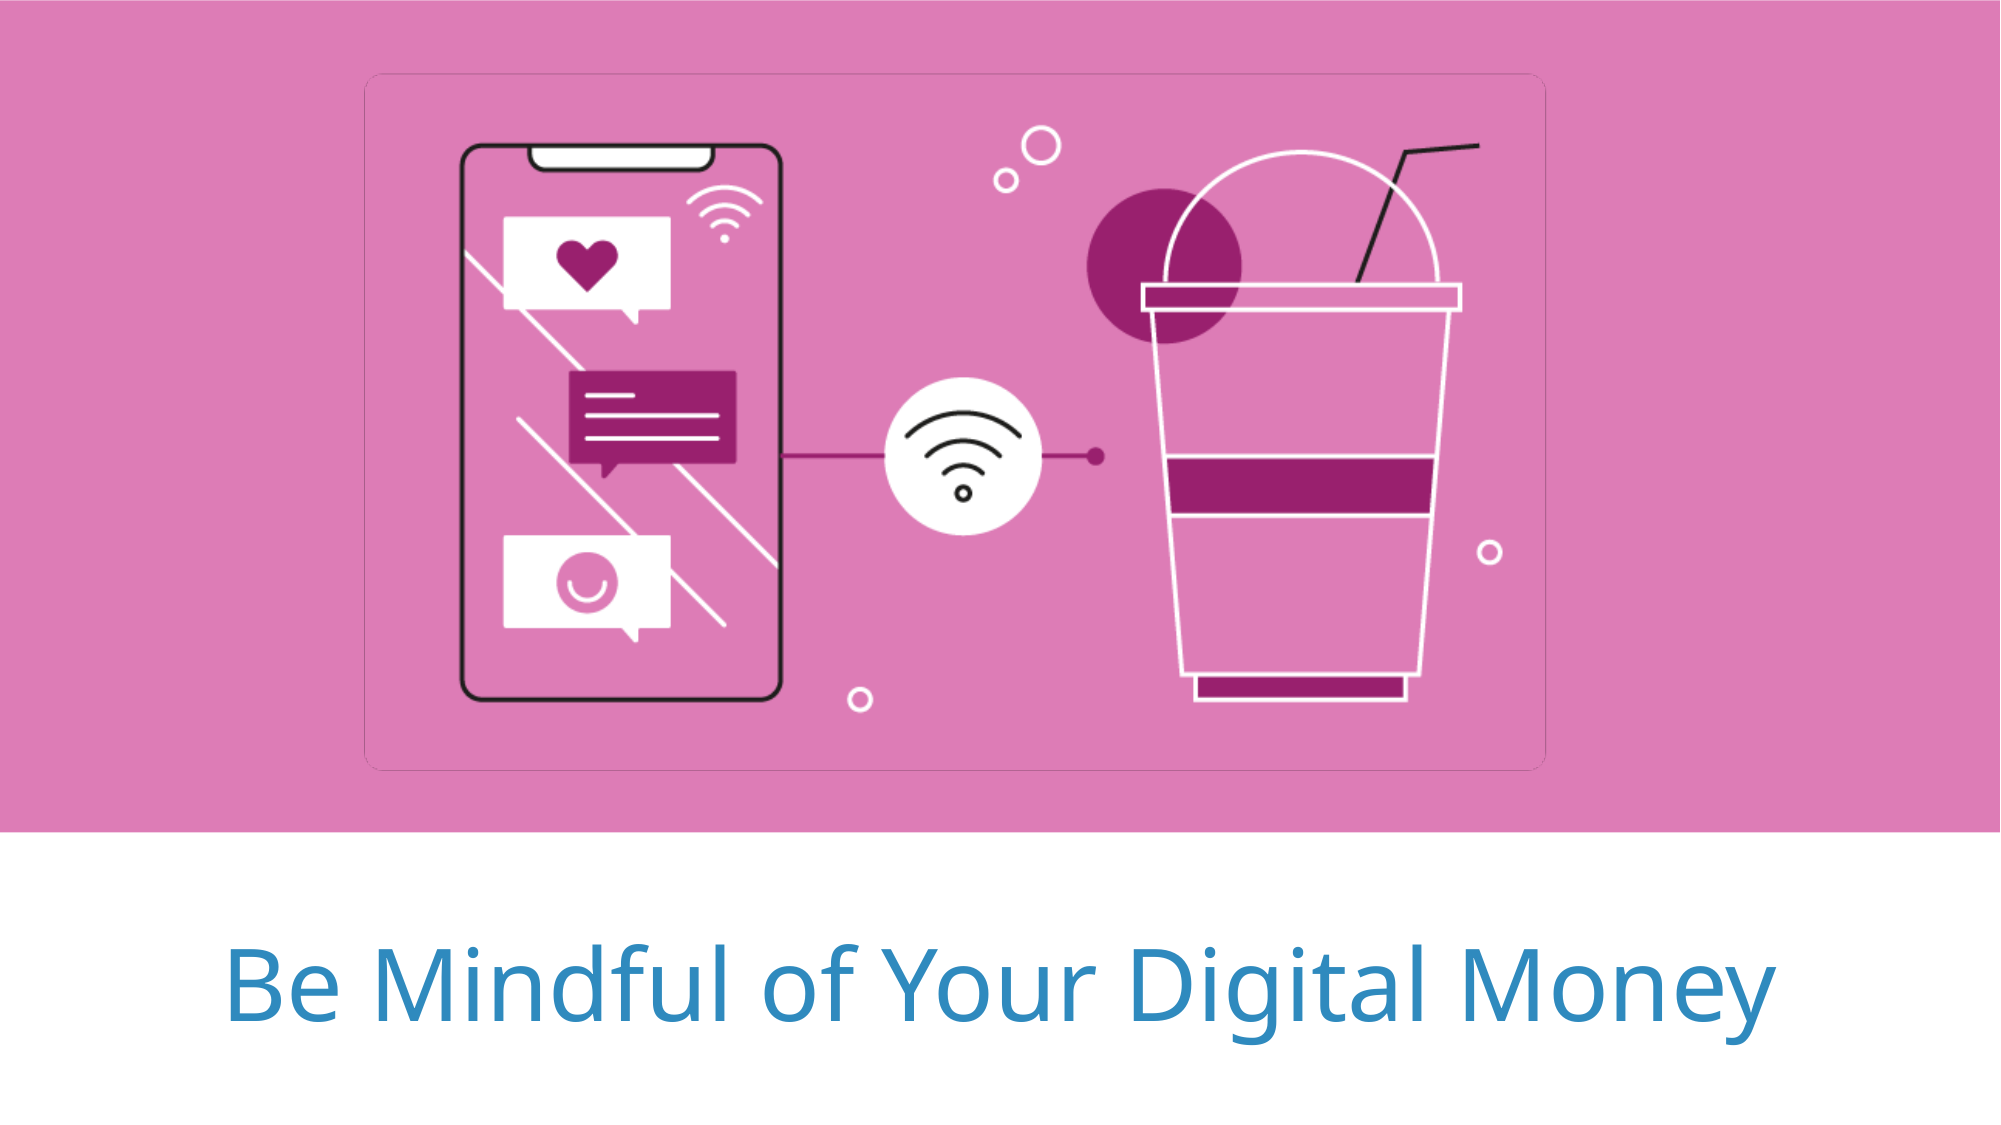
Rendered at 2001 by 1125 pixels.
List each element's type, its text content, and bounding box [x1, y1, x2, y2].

picture [354, 48, 1566, 785]
text_box Be Mindful of Your Digital Money [100, 895, 1900, 1083]
text_box [0, 0, 2000, 833]
